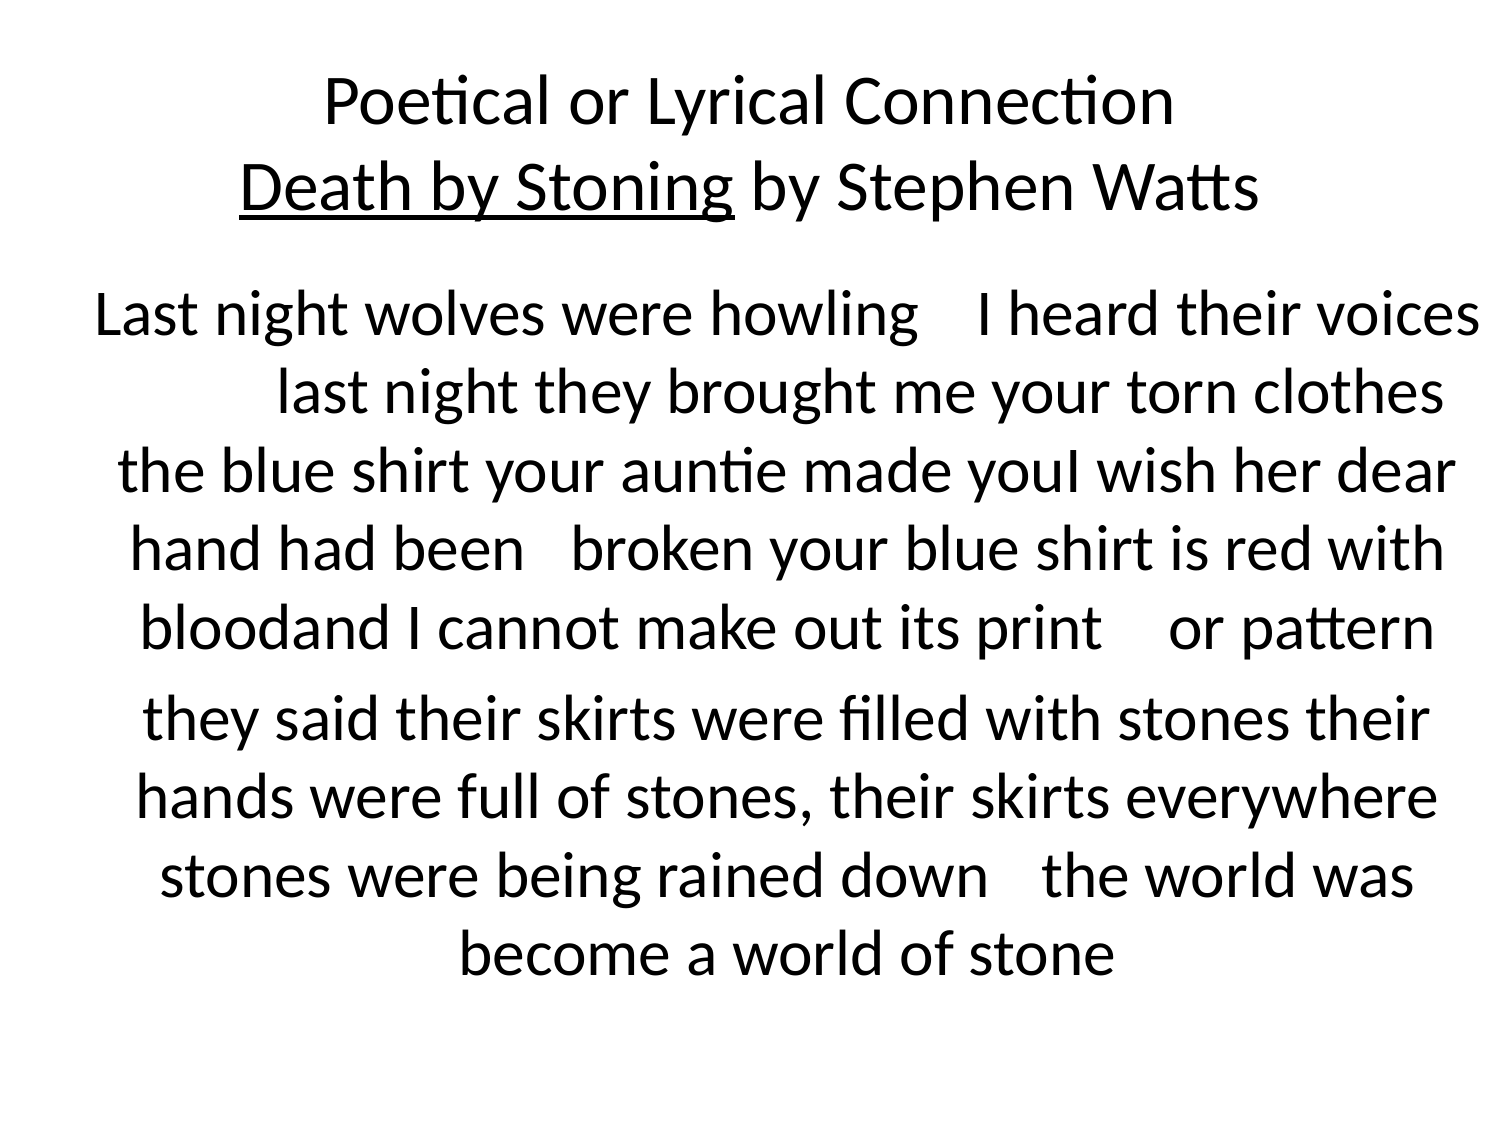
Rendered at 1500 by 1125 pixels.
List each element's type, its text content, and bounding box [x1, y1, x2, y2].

title Poetical or Lyrical Connection Death by Stoning by Stephen Watts [75, 45, 1425, 233]
list Last night wolves were howling I heard their voices last night they brought me your torn clothes the blue shirt your auntie made you I wish her dear hand had been broken your blue shirt is red with blood and I cannot make out its print or pattern they said their skirts were filled with stones their hands were full of stones, their skirts everywhere stones were being rained down the world was become a world of stone [75, 262, 1500, 1005]
